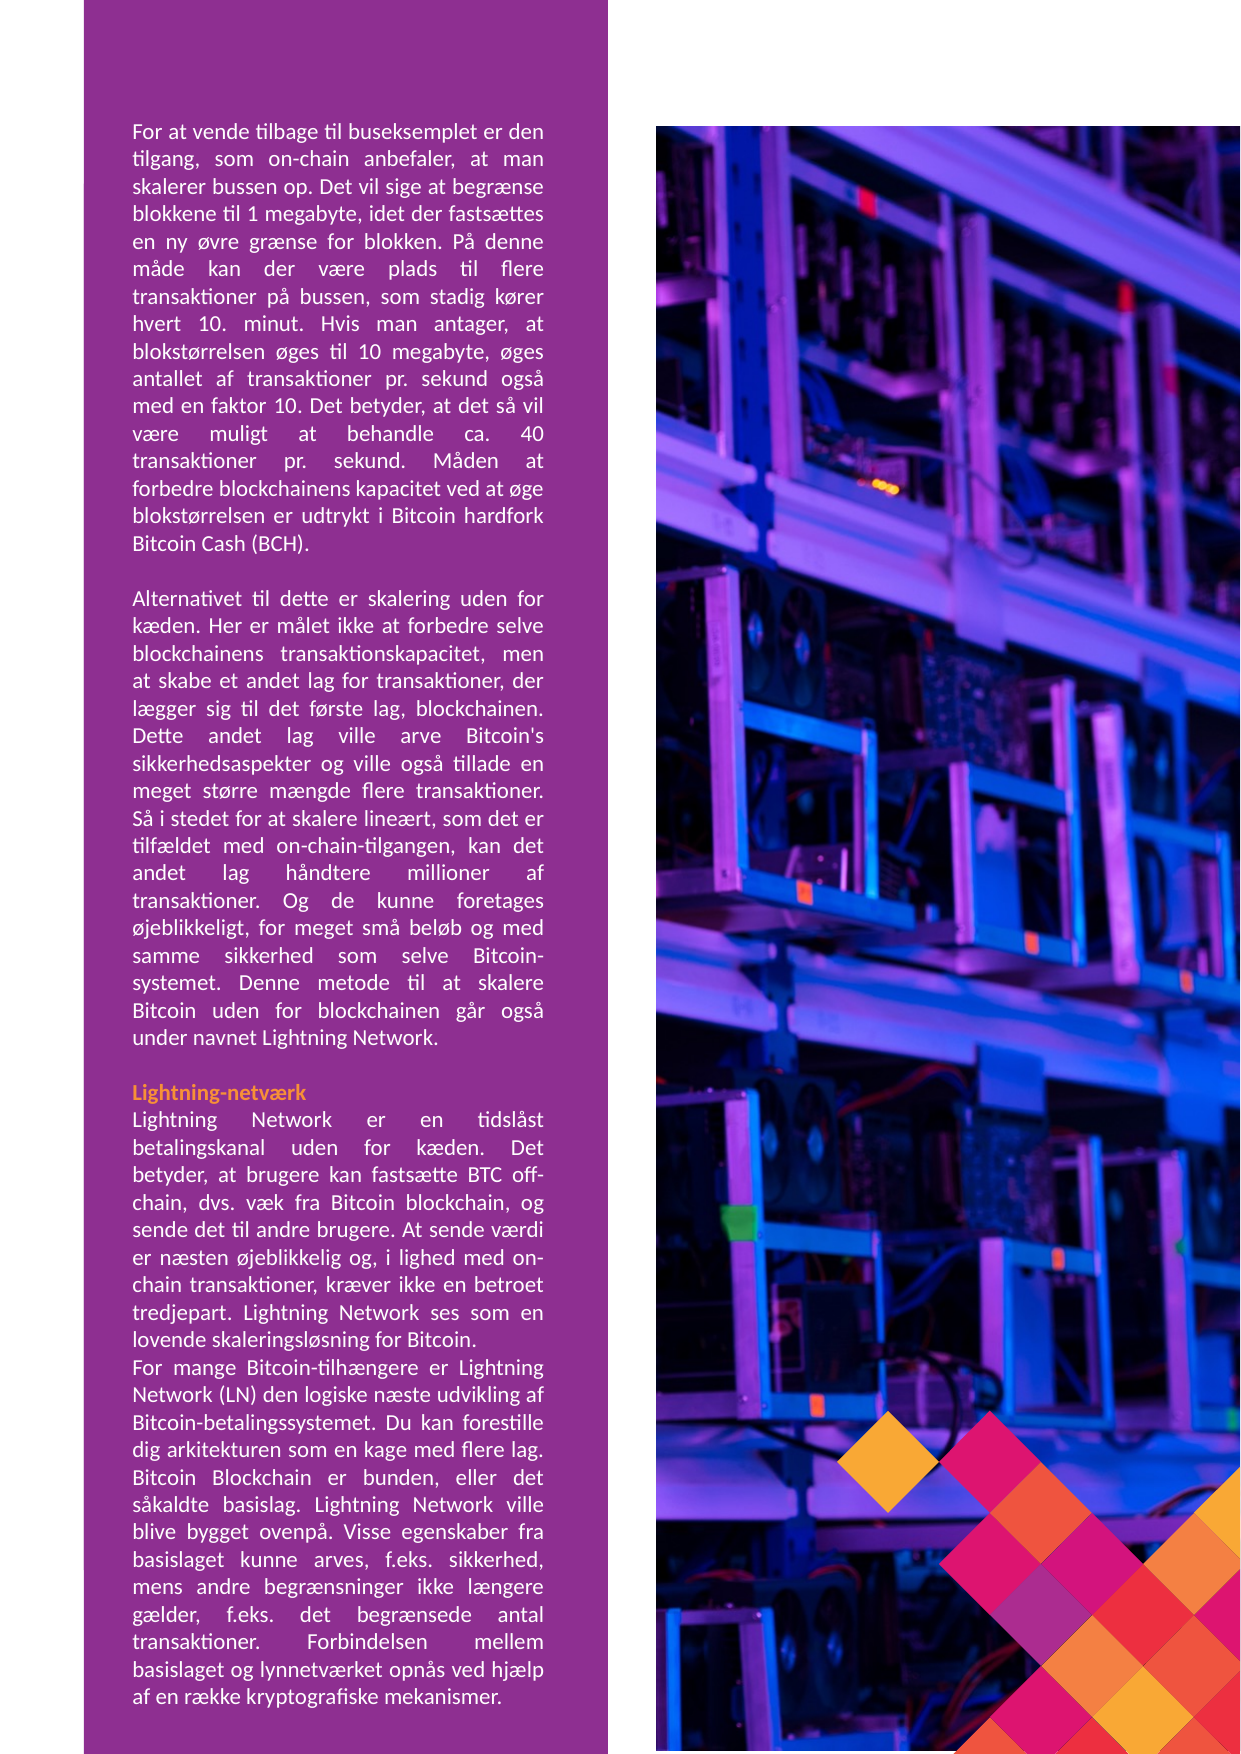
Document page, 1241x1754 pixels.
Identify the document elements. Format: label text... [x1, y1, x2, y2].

text_box [83, 183, 608, 1754]
picture [656, 126, 1241, 1754]
list For at vende tilbage til buseksemplet er den tilgang, som on-chain anbefaler, at man skalerer bussen op. Det vil sige at begrænse blokkene til 1 megabyte, idet der fastsættes en ny øvre grænse for blokken. På denne måde kan der være plads til flere transaktioner på bussen, som stadig kører hvert 10. minut. Hvis man antager, at blokstørrelsen øges til 10 megabyte, øges antallet af transaktioner pr. sekund også med en faktor 10. Det betyder, at det så vil være muligt at behandle ca. 40 transaktioner pr. sekund. Måden at forbedre blockchainens kapacitet ved at øge blokstørrelsen er udtrykt i Bitcoin hardfork Bitcoin Cash (BCH). Alternativet til dette er skalering uden for kæden. Her er målet ikke at forbedre selve blockchainens transaktionskapacitet, men at skabe et andet lag for transaktioner, der lægger sig til det første lag, blockchainen. Dette andet lag ville arve Bitcoin's sikkerhedsaspekter og ville også tillade en meget større mængde flere transaktioner. Så i stedet for at skalere lineært, som det er tilfældet med on-chain-tilgangen, kan det andet lag håndtere millioner af transaktioner. Og de kunne foretages øjeblikkeligt, for meget små beløb og med samme sikkerhed som selve Bitcoin-systemet. Denne metode til at skalere Bitcoin uden for blockchainen går også under navnet Lightning Network. Lightning-netværk Lightning Network er en tidslåst betalingskanal uden for kæden. Det betyder, at brugere kan fastsætte BTC off- chain, dvs. væk fra Bitcoin blockchain, og sende det til andre brugere. At sende værdi er næsten øjeblikkelig og, i lighed med on-chain transaktioner, kræver ikke en betroet tredjepart. Lightning Network ses som en lovende skaleringsløsning for Bitcoin. For mange Bitcoin-tilhængere er Lightning Network (LN) den logiske næste udvikling af Bitcoin-betalingssystemet. Du kan forestille dig arkitekturen som en kage med flere lag. Bitcoin Blockchain er bunden, eller det såkaldte basislag. Lightning Network ville blive bygget ovenpå. Visse egenskaber fra basislaget kunne arves, f.eks. sikkerhed, mens andre begrænsninger ikke længere gælder, f.eks. det begrænsede antal transaktioner. Forbindelsen mellem basislaget og lynnetværket opnås ved hjælp af en række kryptografiske mekanismer. [117, 109, 560, 1503]
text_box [851, 1410, 1241, 1754]
